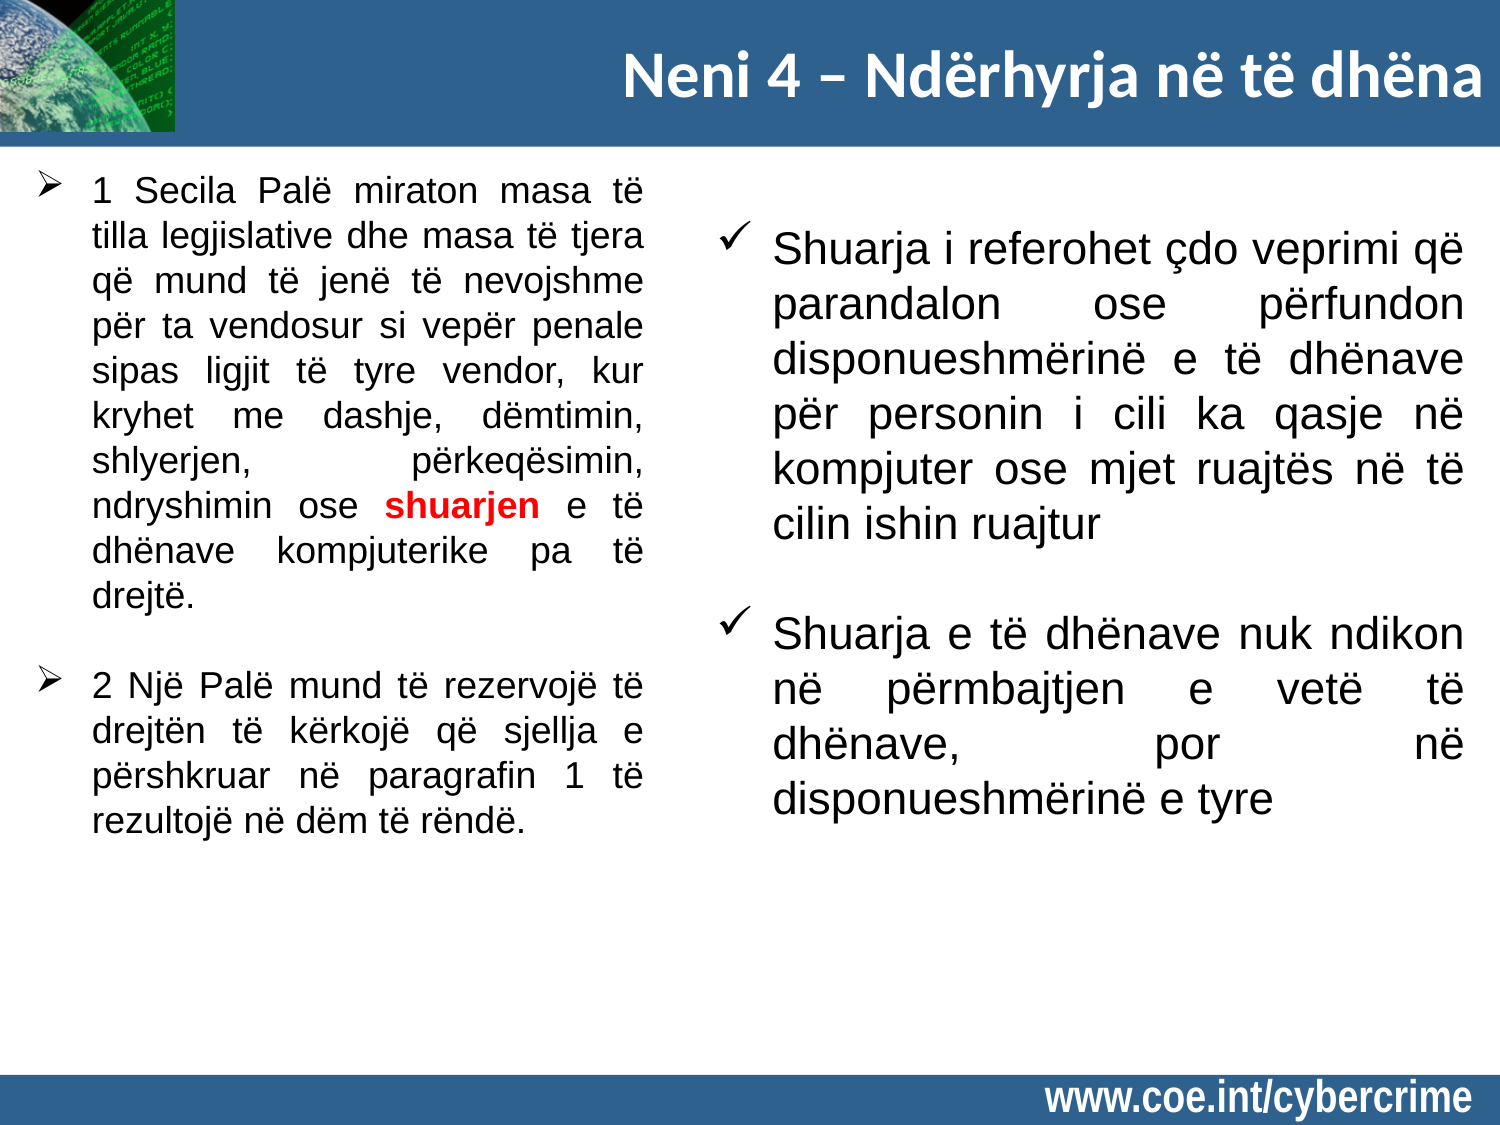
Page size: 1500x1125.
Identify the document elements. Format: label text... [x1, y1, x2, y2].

text_box 1 Secila Palë miraton masa të tilla legjislative dhe masa të tjera që mund të jenë të nevojshme për ta vendosur si vepër penale sipas ligjit të tyre vendor, kur kryhet me dashje, dëmtimin, shlyerjen, përkeqësimin, ndryshimin ose shuarjen e të dhënave kompjuterike pa të drejtë. 2 Një Palë mund të rezervojë të drejtën të kërkojë që sjellja e përshkruar në paragrafin 1 të rezultojë në dëm të rëndë. [20, 158, 659, 848]
picture [0, 0, 175, 132]
text_box Neni 4 – Ndërhyrja në të dhëna [0, 0, 1500, 149]
text_box www.coe.int/cybercrime [1030, 1059, 1500, 1125]
text_box [0, 1073, 1030, 1125]
text_box Shuarja i referohet çdo veprimi që parandalon ose përfundon disponueshmërinë e të dhënave për personin i cili ka qasje në kompjuter ose mjet ruajtës në të cilin ishin ruajtur Shuarja e të dhënave nuk ndikon në përmbajtjen e vetë të dhënave, por në disponueshmërinë e tyre [701, 211, 1480, 831]
